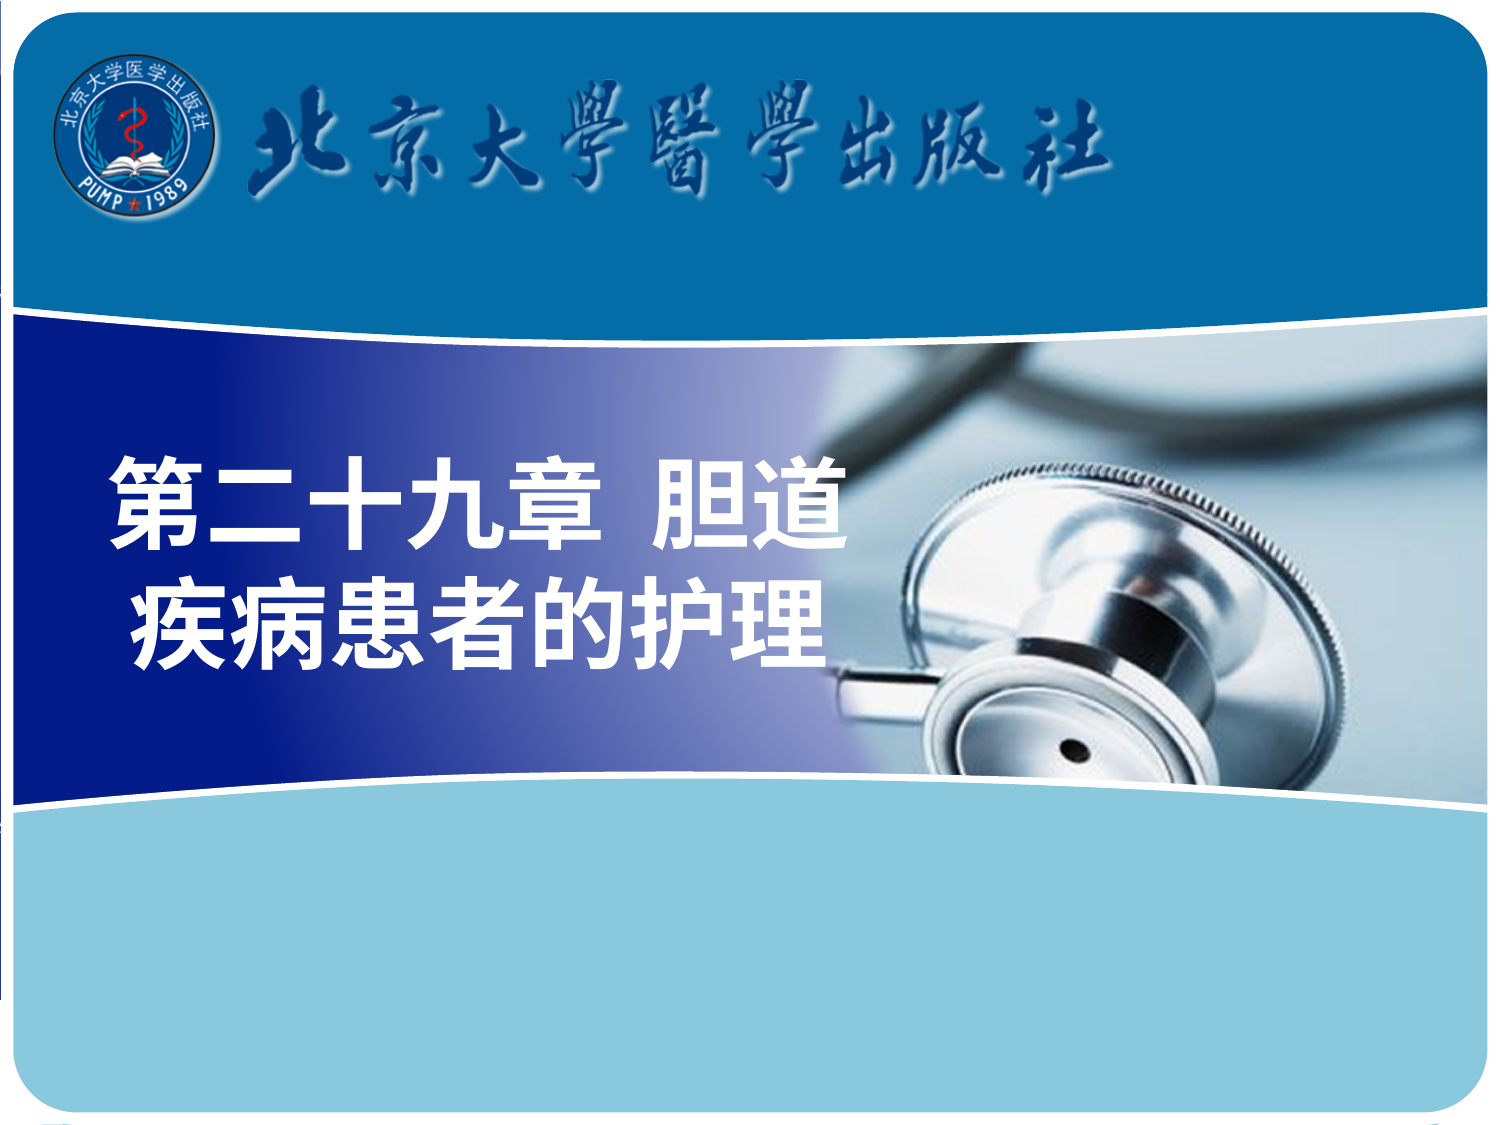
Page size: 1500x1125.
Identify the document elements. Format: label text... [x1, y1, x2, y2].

picture [53, 54, 1117, 225]
picture [14, 315, 1487, 805]
title 第二十九章 胆道疾病患者的护理 [52, 373, 904, 749]
